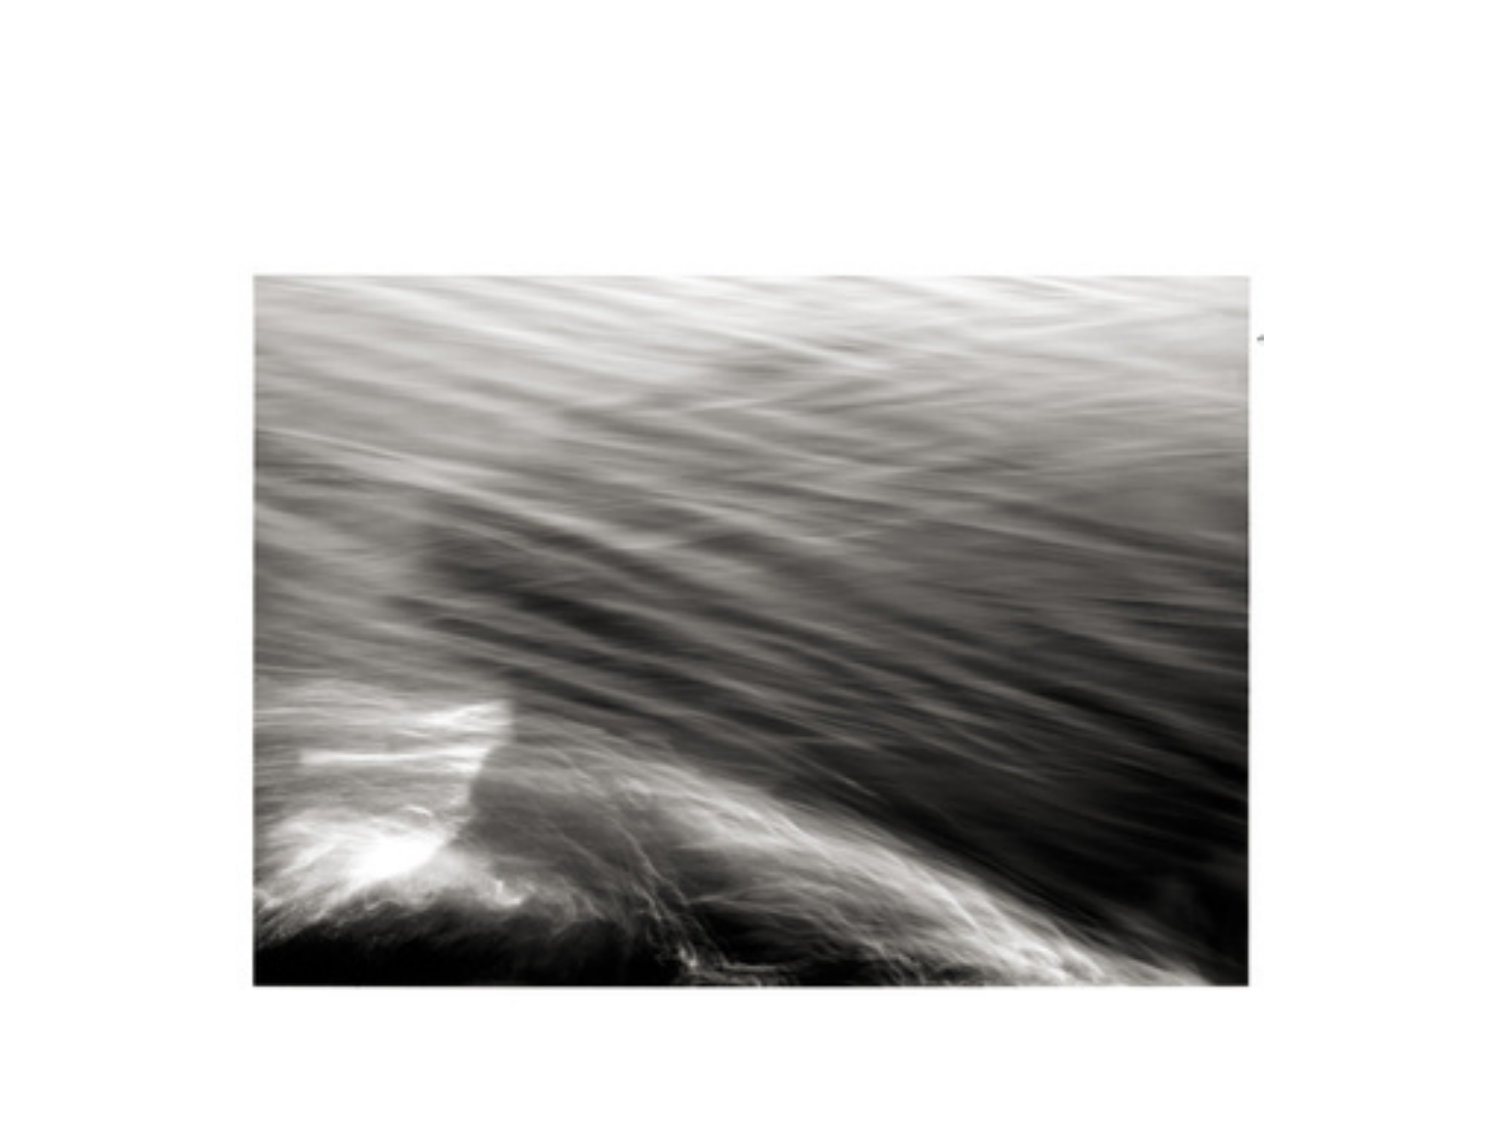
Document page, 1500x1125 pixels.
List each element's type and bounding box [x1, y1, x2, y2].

list [74, 262, 1426, 1006]
